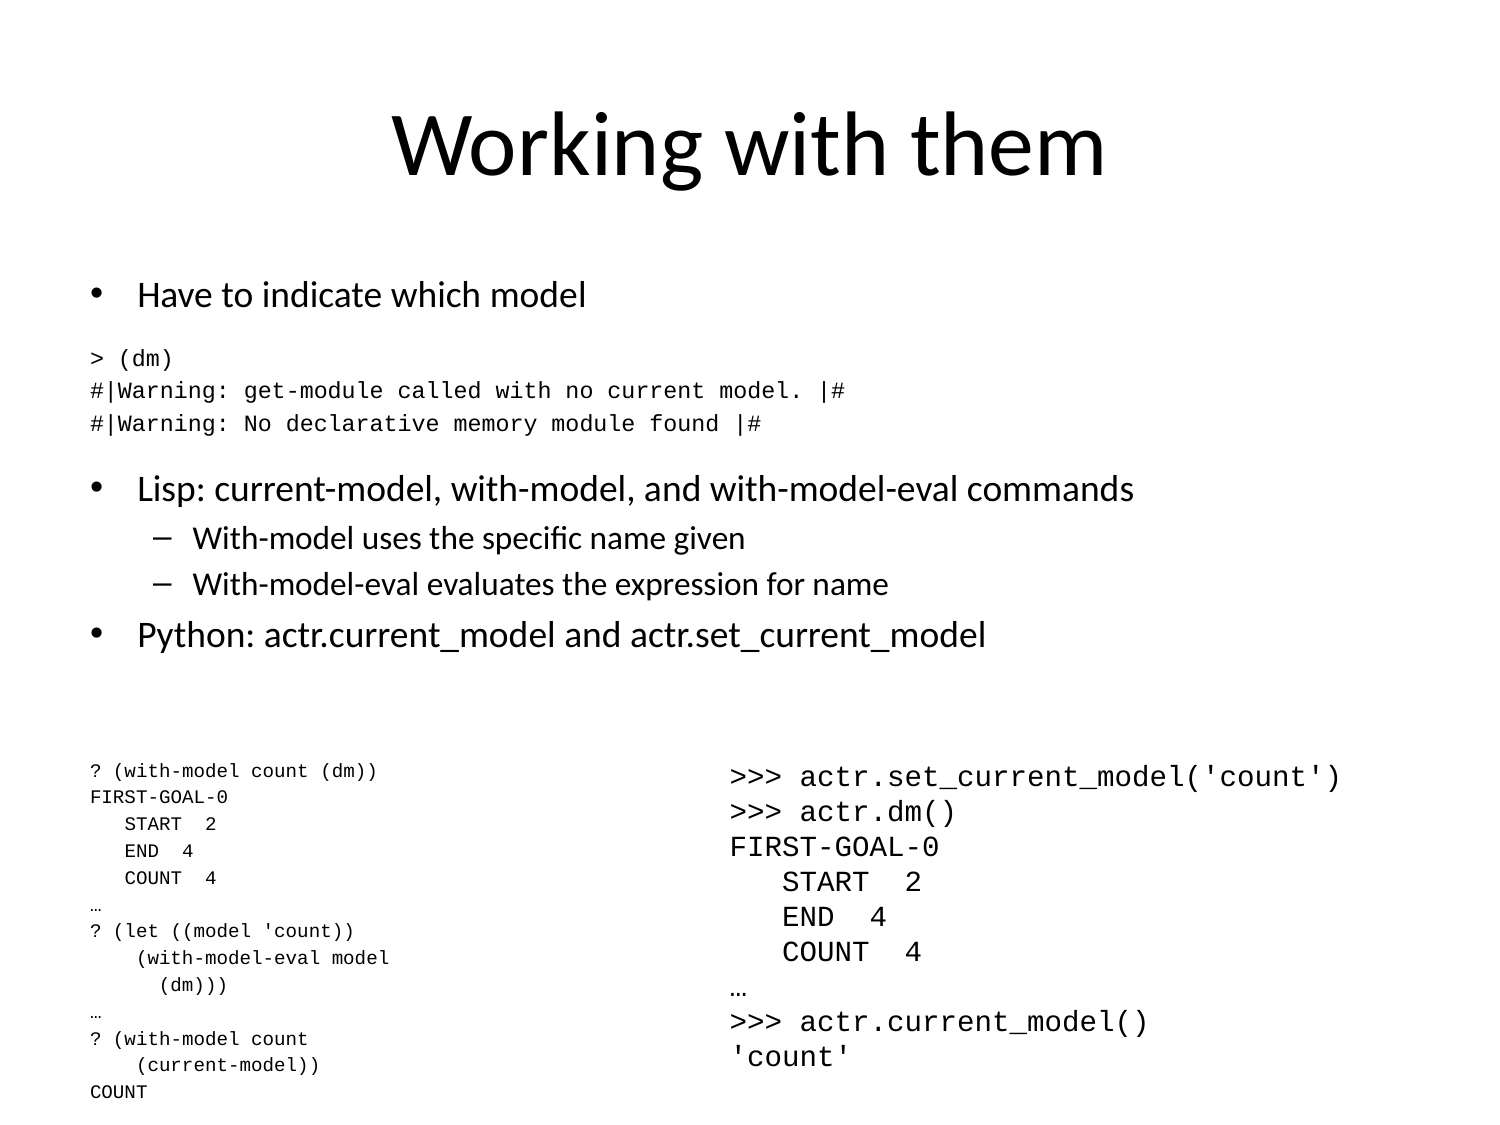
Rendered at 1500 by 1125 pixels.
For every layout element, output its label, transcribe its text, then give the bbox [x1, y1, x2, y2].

list Have to indicate which model > (dm) #|Warning: get-module called with no current model. |# #|Warning: No declarative memory module found |# Lisp: current-model, with-model, and with-model-eval commands With-model uses the specific name given With-model-eval evaluates the expression for name Python: actr.current_model and actr.set_current_model ? (with-model count (dm)) FIRST-GOAL-0 START 2 END 4 COUNT 4 … ? (let ((model 'count)) (with-model-eval model (dm))) … ? (with-model count (current-model)) COUNT [75, 262, 1425, 1125]
title Working with them [75, 45, 1425, 233]
text_box >>> actr.set_current_model('count') >>> actr.dm() FIRST-GOAL-0 START 2 END 4 COUNT 4 … >>> actr.current_model() 'count' [714, 749, 1357, 1080]
